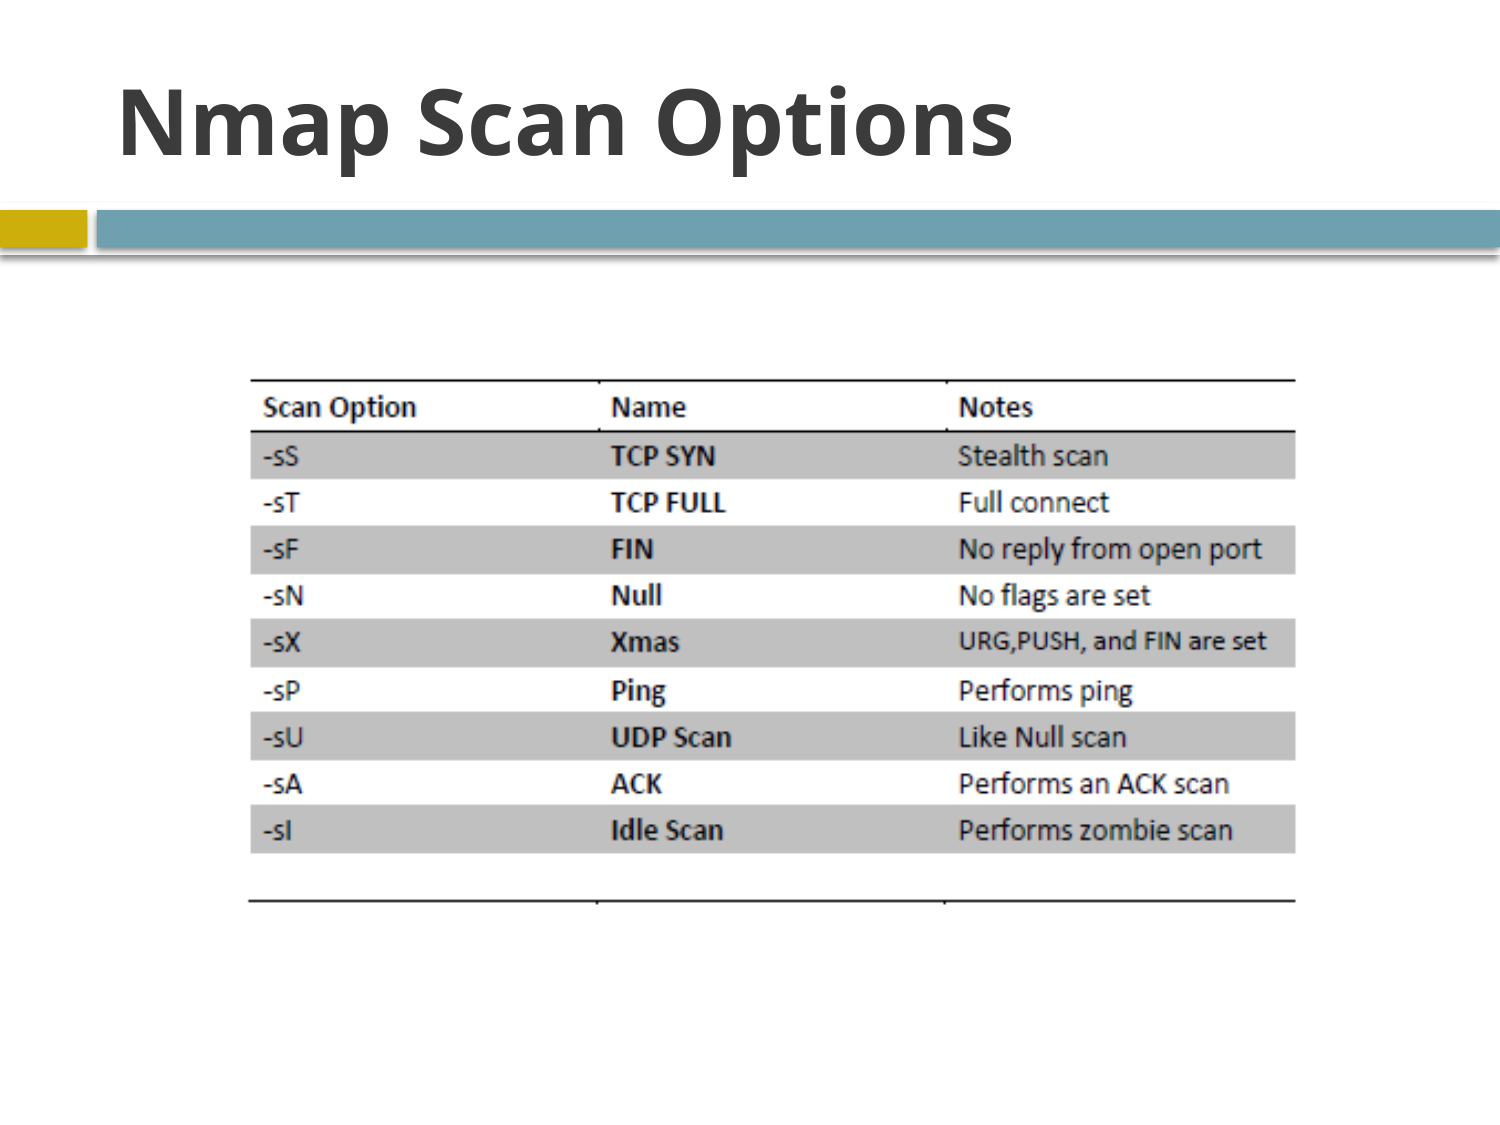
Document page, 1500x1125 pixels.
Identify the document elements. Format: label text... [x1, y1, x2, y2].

title Nmap Scan Options [100, 37, 1438, 200]
picture [218, 349, 1316, 917]
